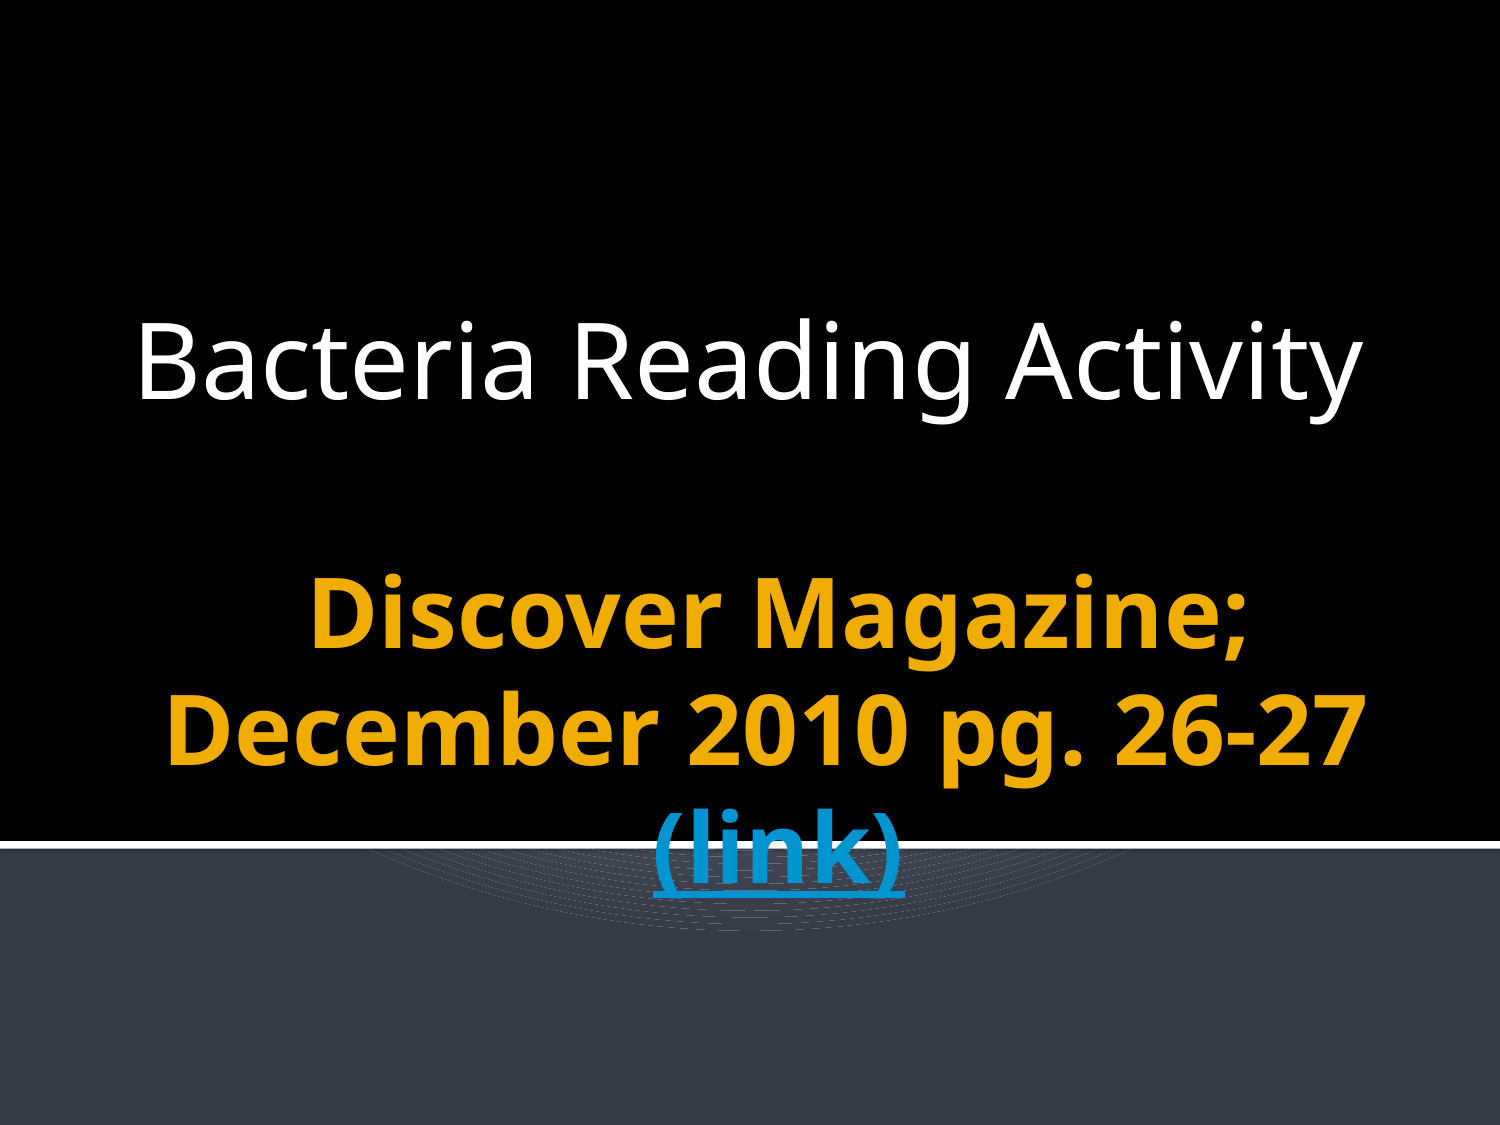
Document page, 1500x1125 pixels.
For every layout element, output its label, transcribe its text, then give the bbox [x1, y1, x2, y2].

subtitle Bacteria Reading Activity [112, 174, 1438, 421]
title Discover Magazine; December 2010 pg. 26-27 (link) [112, 550, 1438, 825]
